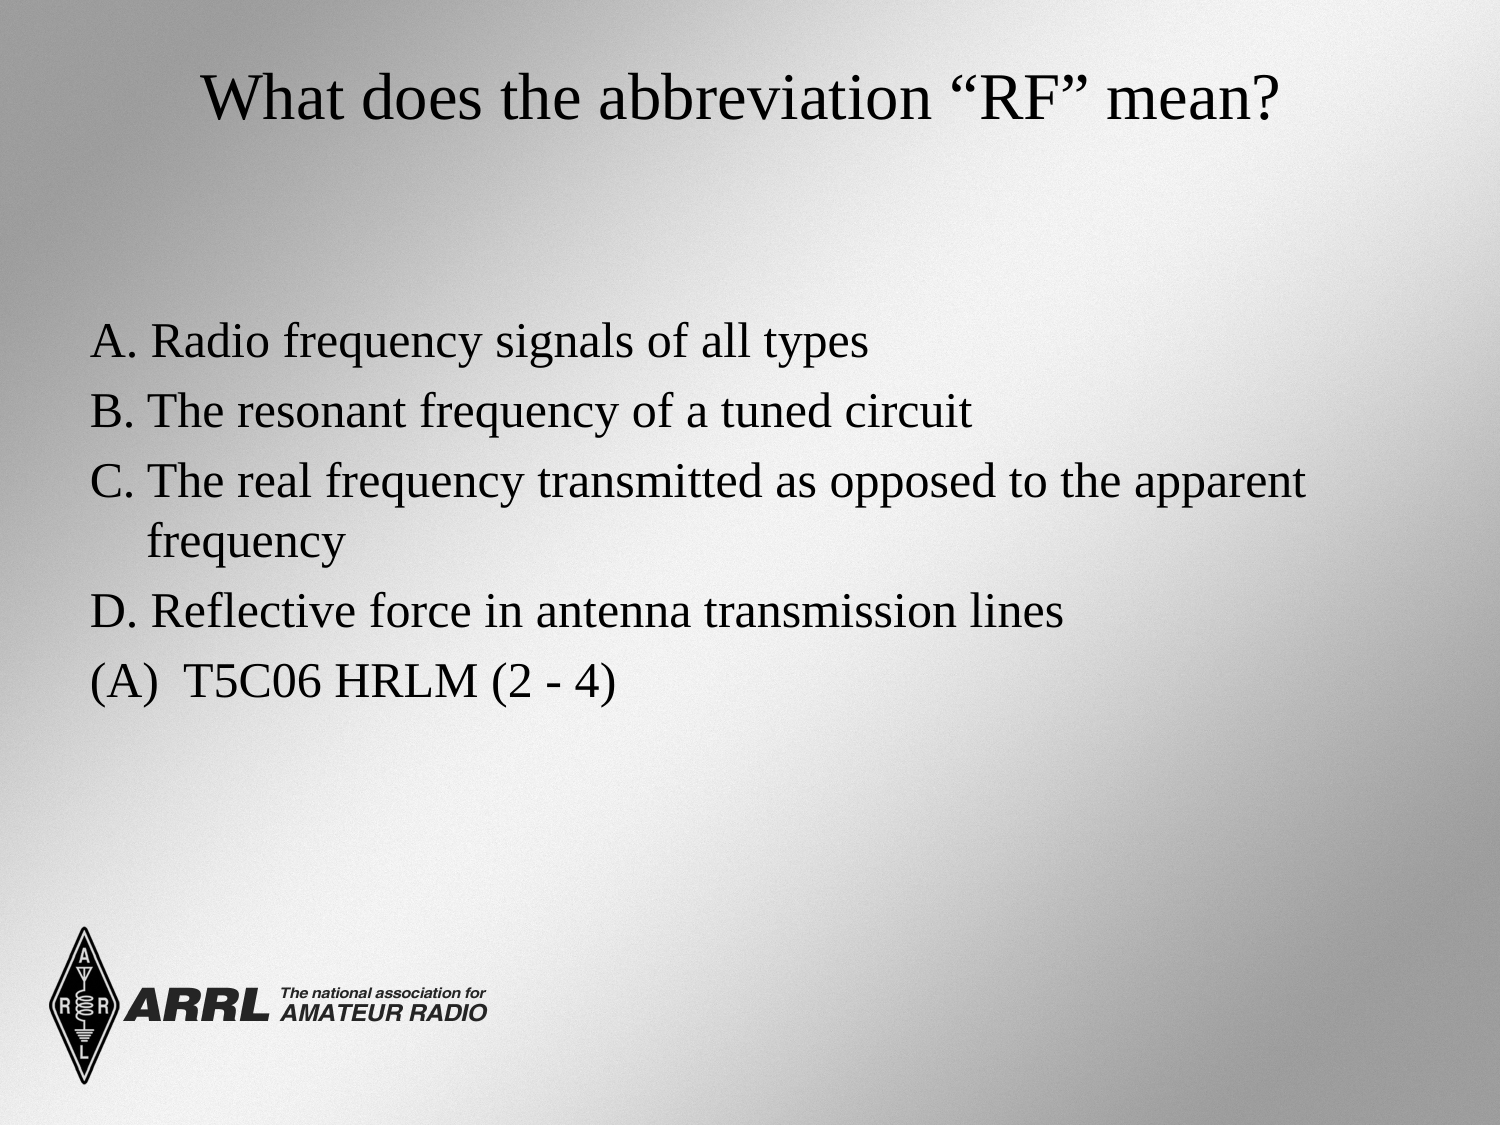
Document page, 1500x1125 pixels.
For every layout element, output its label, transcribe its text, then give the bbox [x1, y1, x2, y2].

picture [0, 0, 1500, 1125]
title What does the abbreviation “RF” mean? [75, 45, 1425, 233]
list A. Radio frequency signals of all types B. The resonant frequency of a tuned circuit C. The real frequency transmitted as opposed to the apparent frequency D. Reflective force in antenna transmission lines (A) T5C06 HRLM (2 - 4) [75, 299, 1425, 1005]
